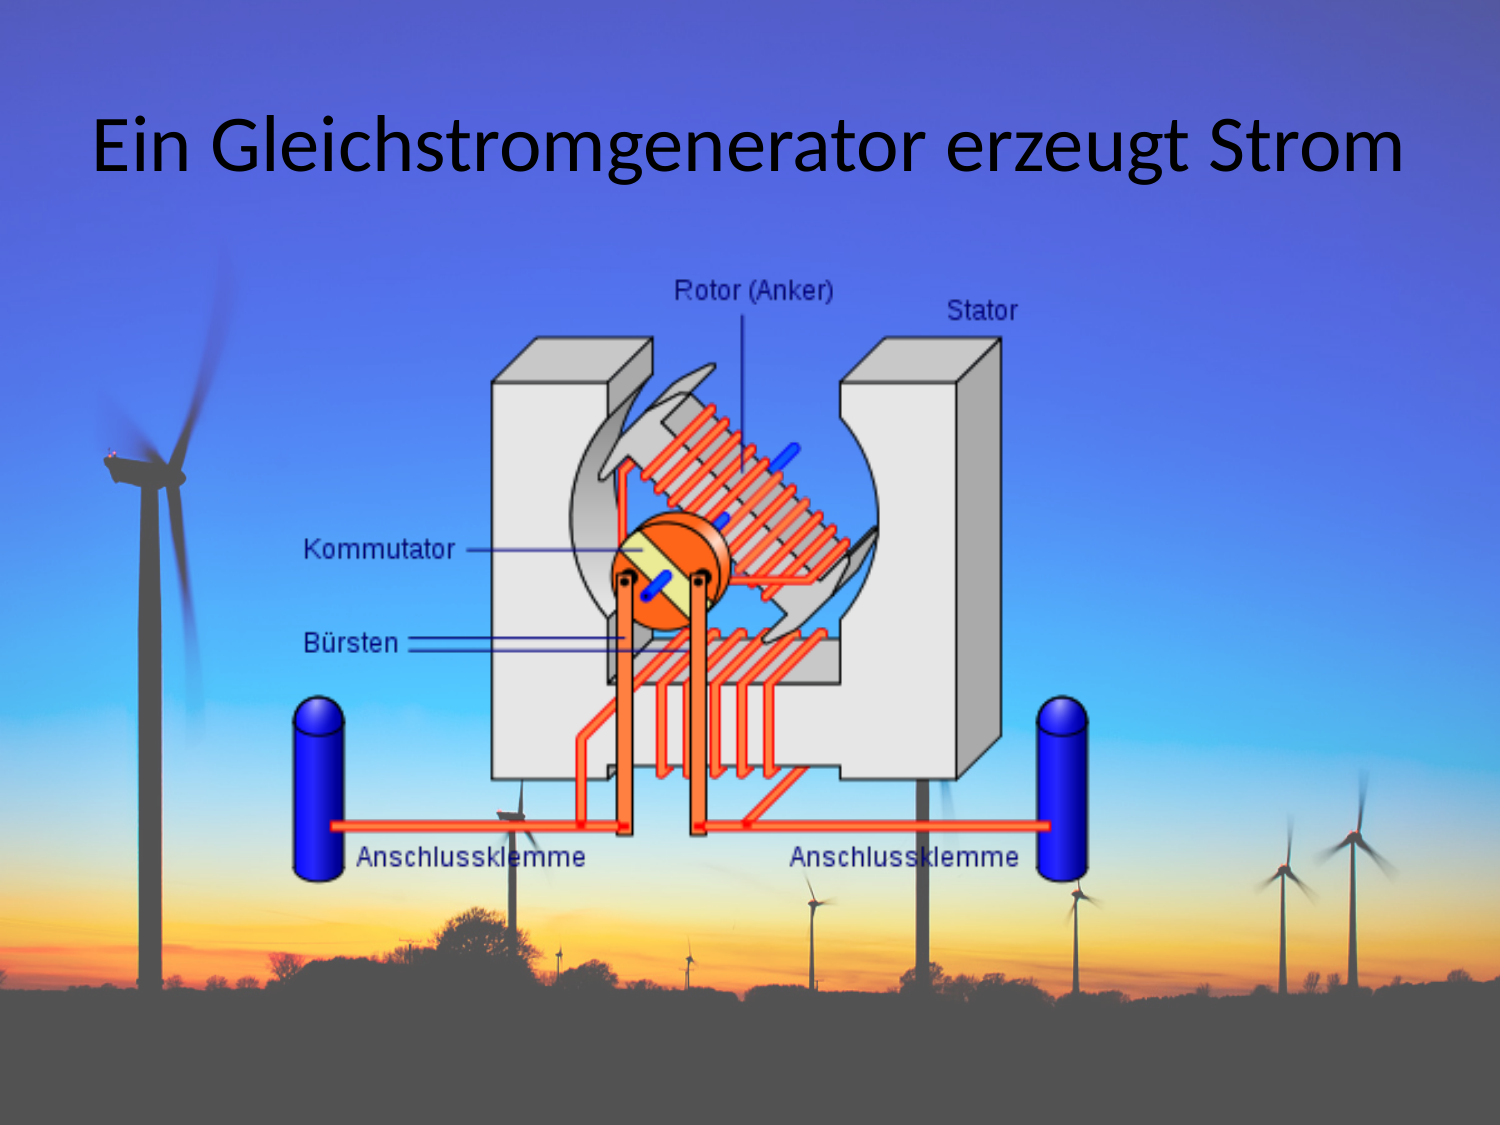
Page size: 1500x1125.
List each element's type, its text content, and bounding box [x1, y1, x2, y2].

title Ein Gleichstromgenerator erzeugt Strom [75, 45, 1425, 233]
picture [229, 266, 1168, 915]
